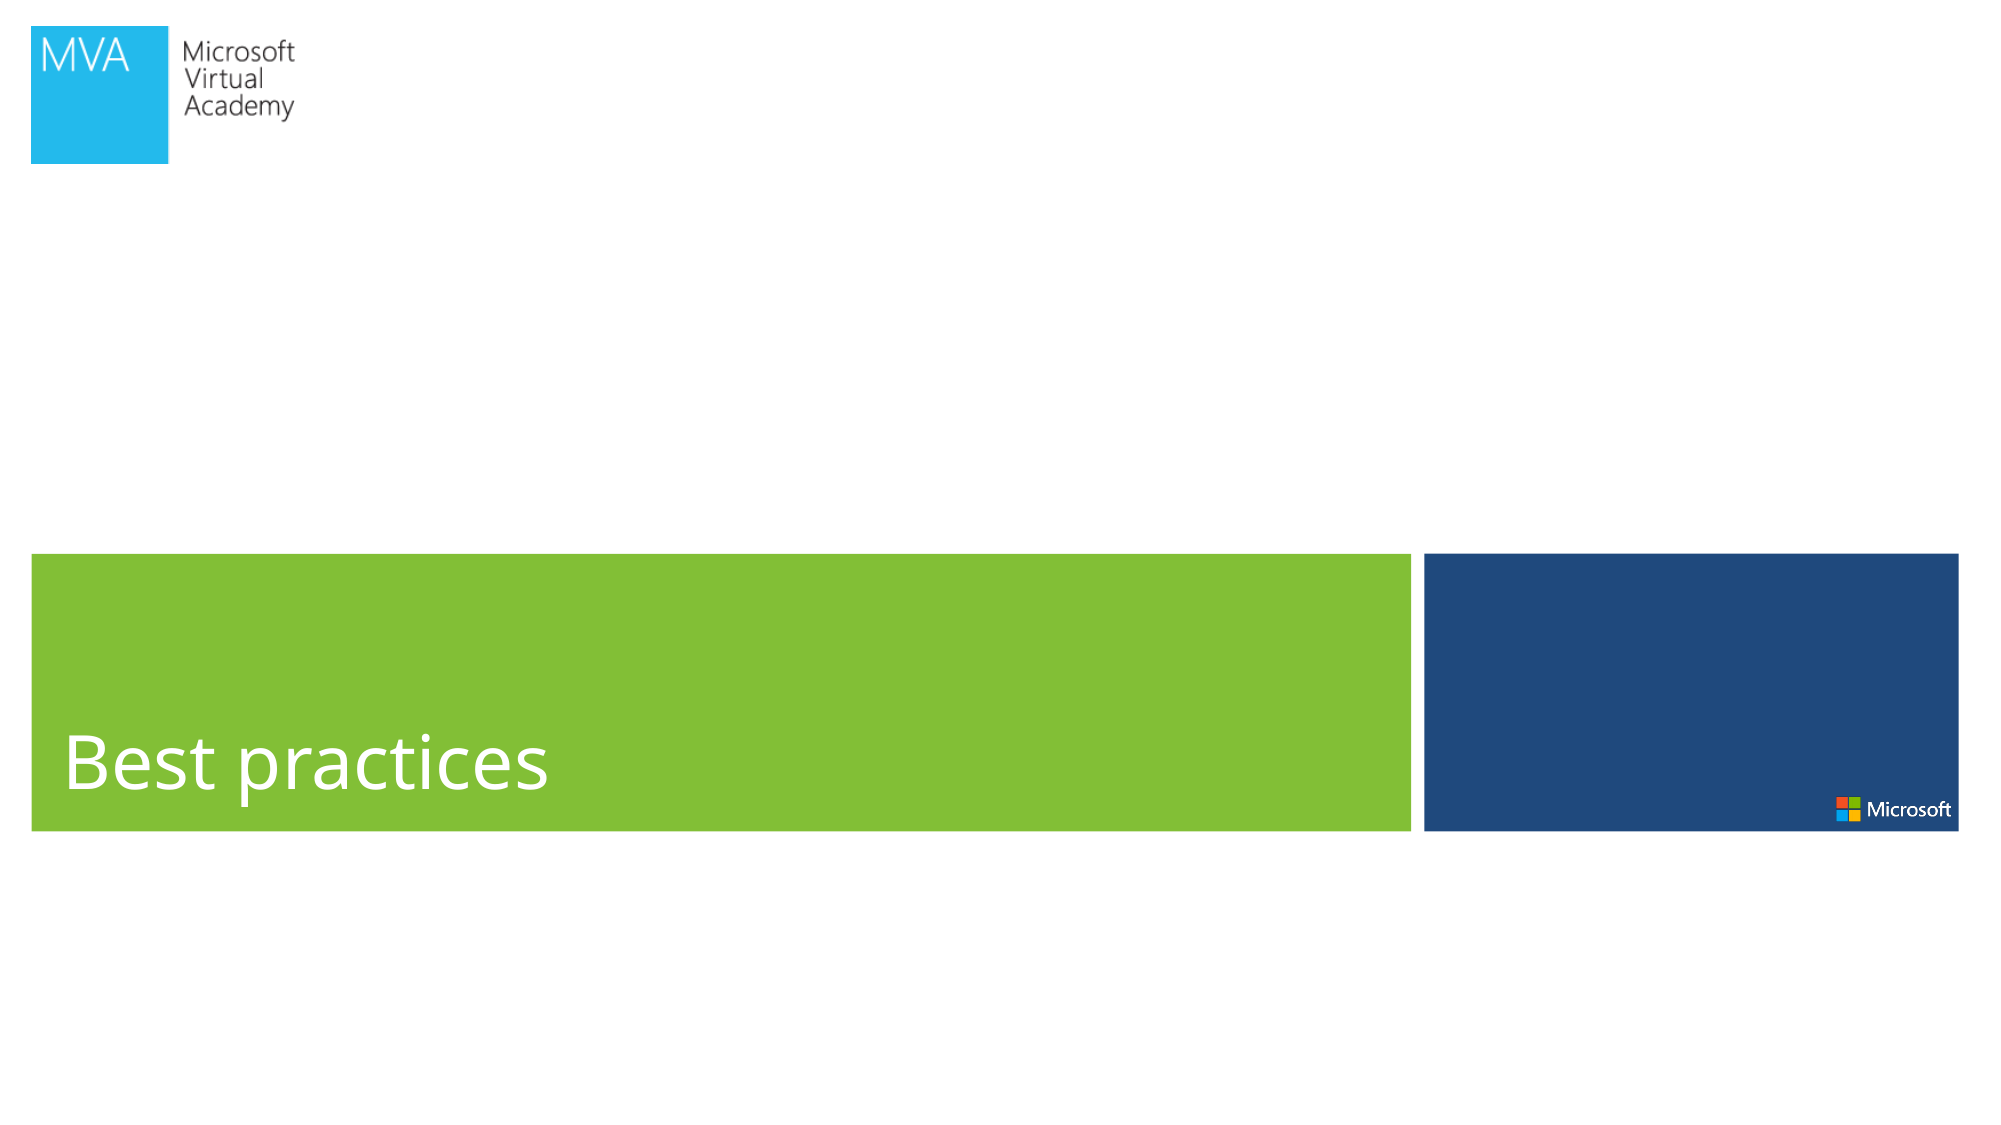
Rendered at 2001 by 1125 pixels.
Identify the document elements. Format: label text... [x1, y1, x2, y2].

picture [31, 26, 374, 164]
picture [1834, 790, 1956, 827]
list Best practices [47, 568, 1396, 813]
